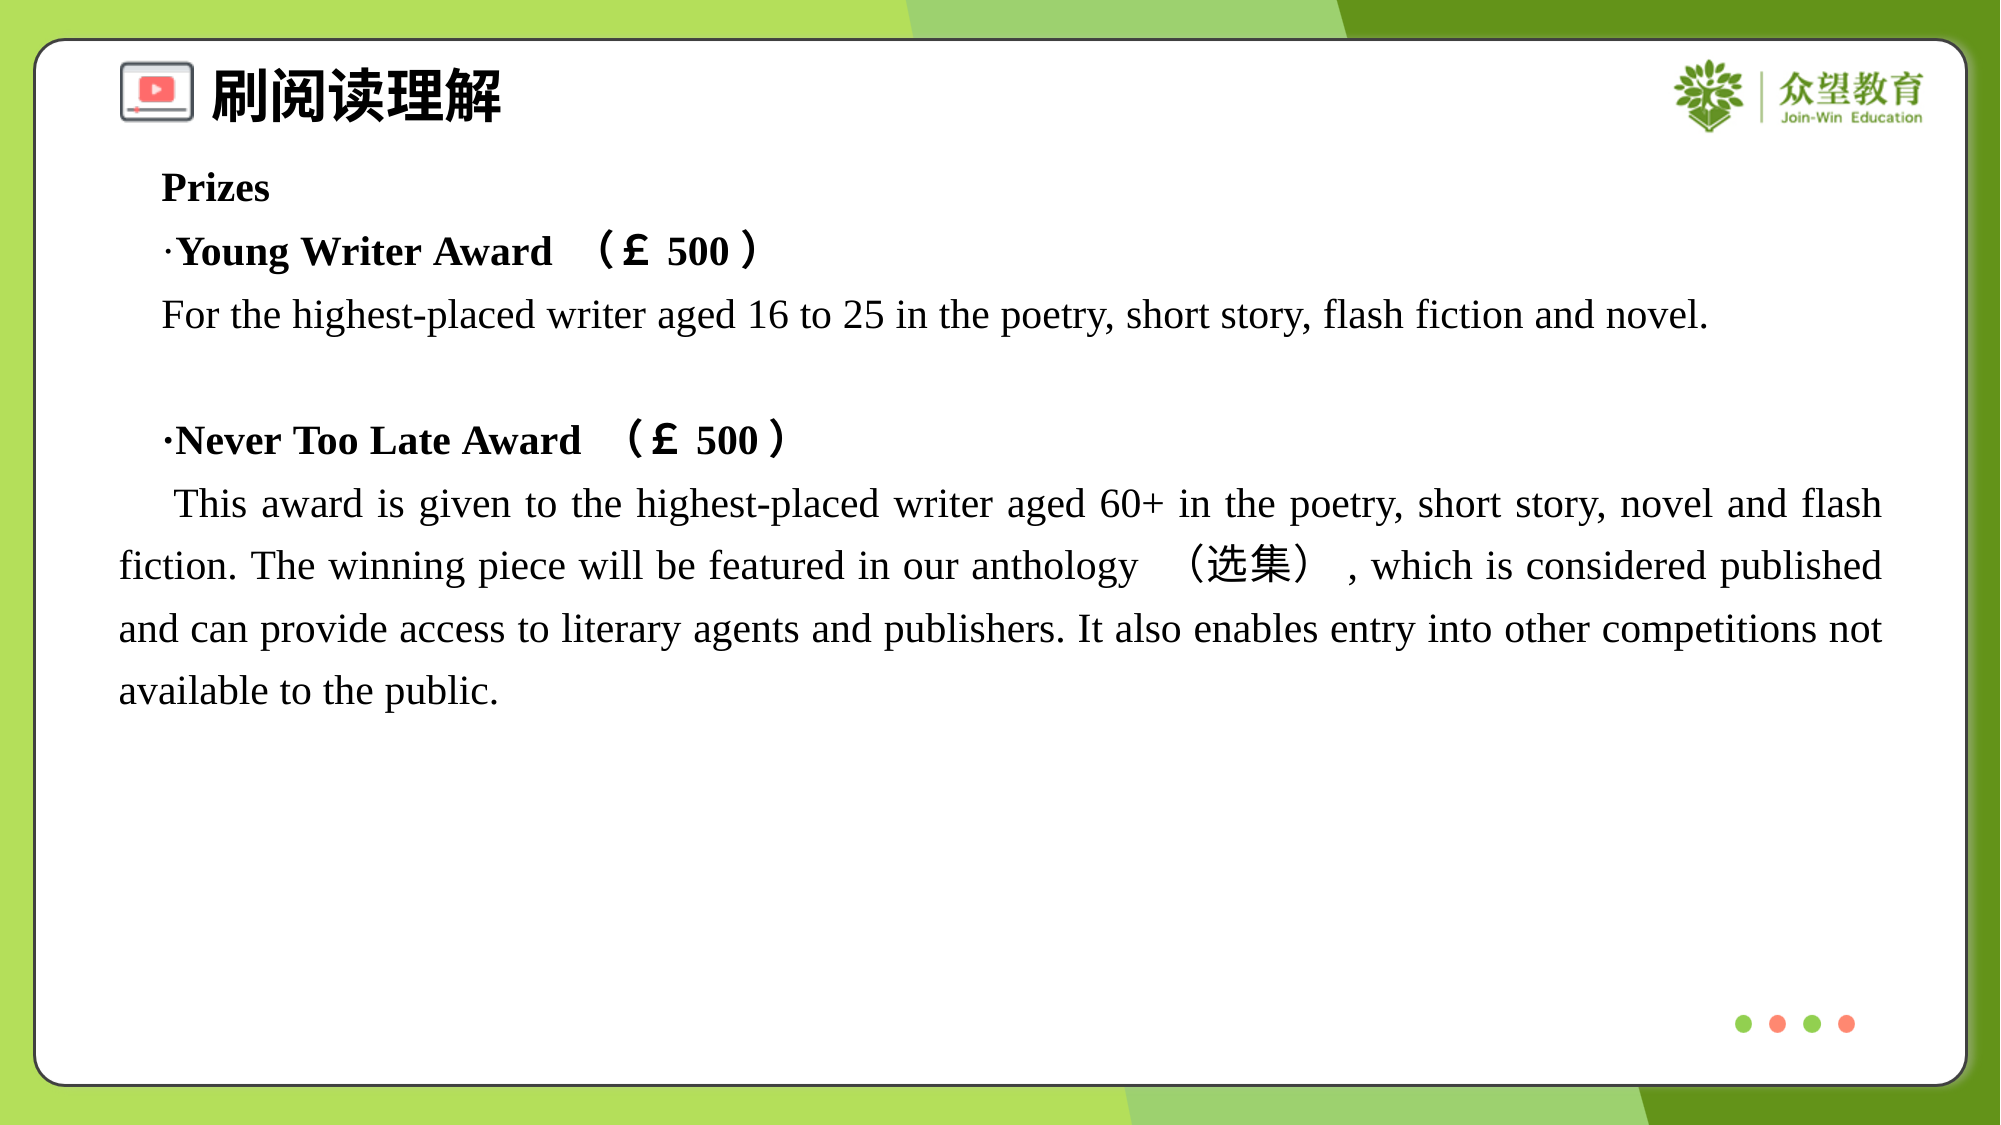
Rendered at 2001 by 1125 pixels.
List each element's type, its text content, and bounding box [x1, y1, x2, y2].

picture [0, 0, 2000, 1125]
text_box Prizes [118, 147, 1883, 205]
text_box ·Young Writer Award （￡500） For the highest-placed writer aged 16 to 25 in the poetry, short story, flash fiction and novel. [118, 211, 1883, 395]
text_box ·Never Too Late Award （￡500） This award is given to the highest-placed writer aged 60+ in the poetry, short story, novel and flash fiction. The winning piece will be featured in our anthology （选集）, which is considered published and can provide access to literary agents and publishers. It also enables entry into other competitions not available to the public. [118, 400, 1883, 708]
